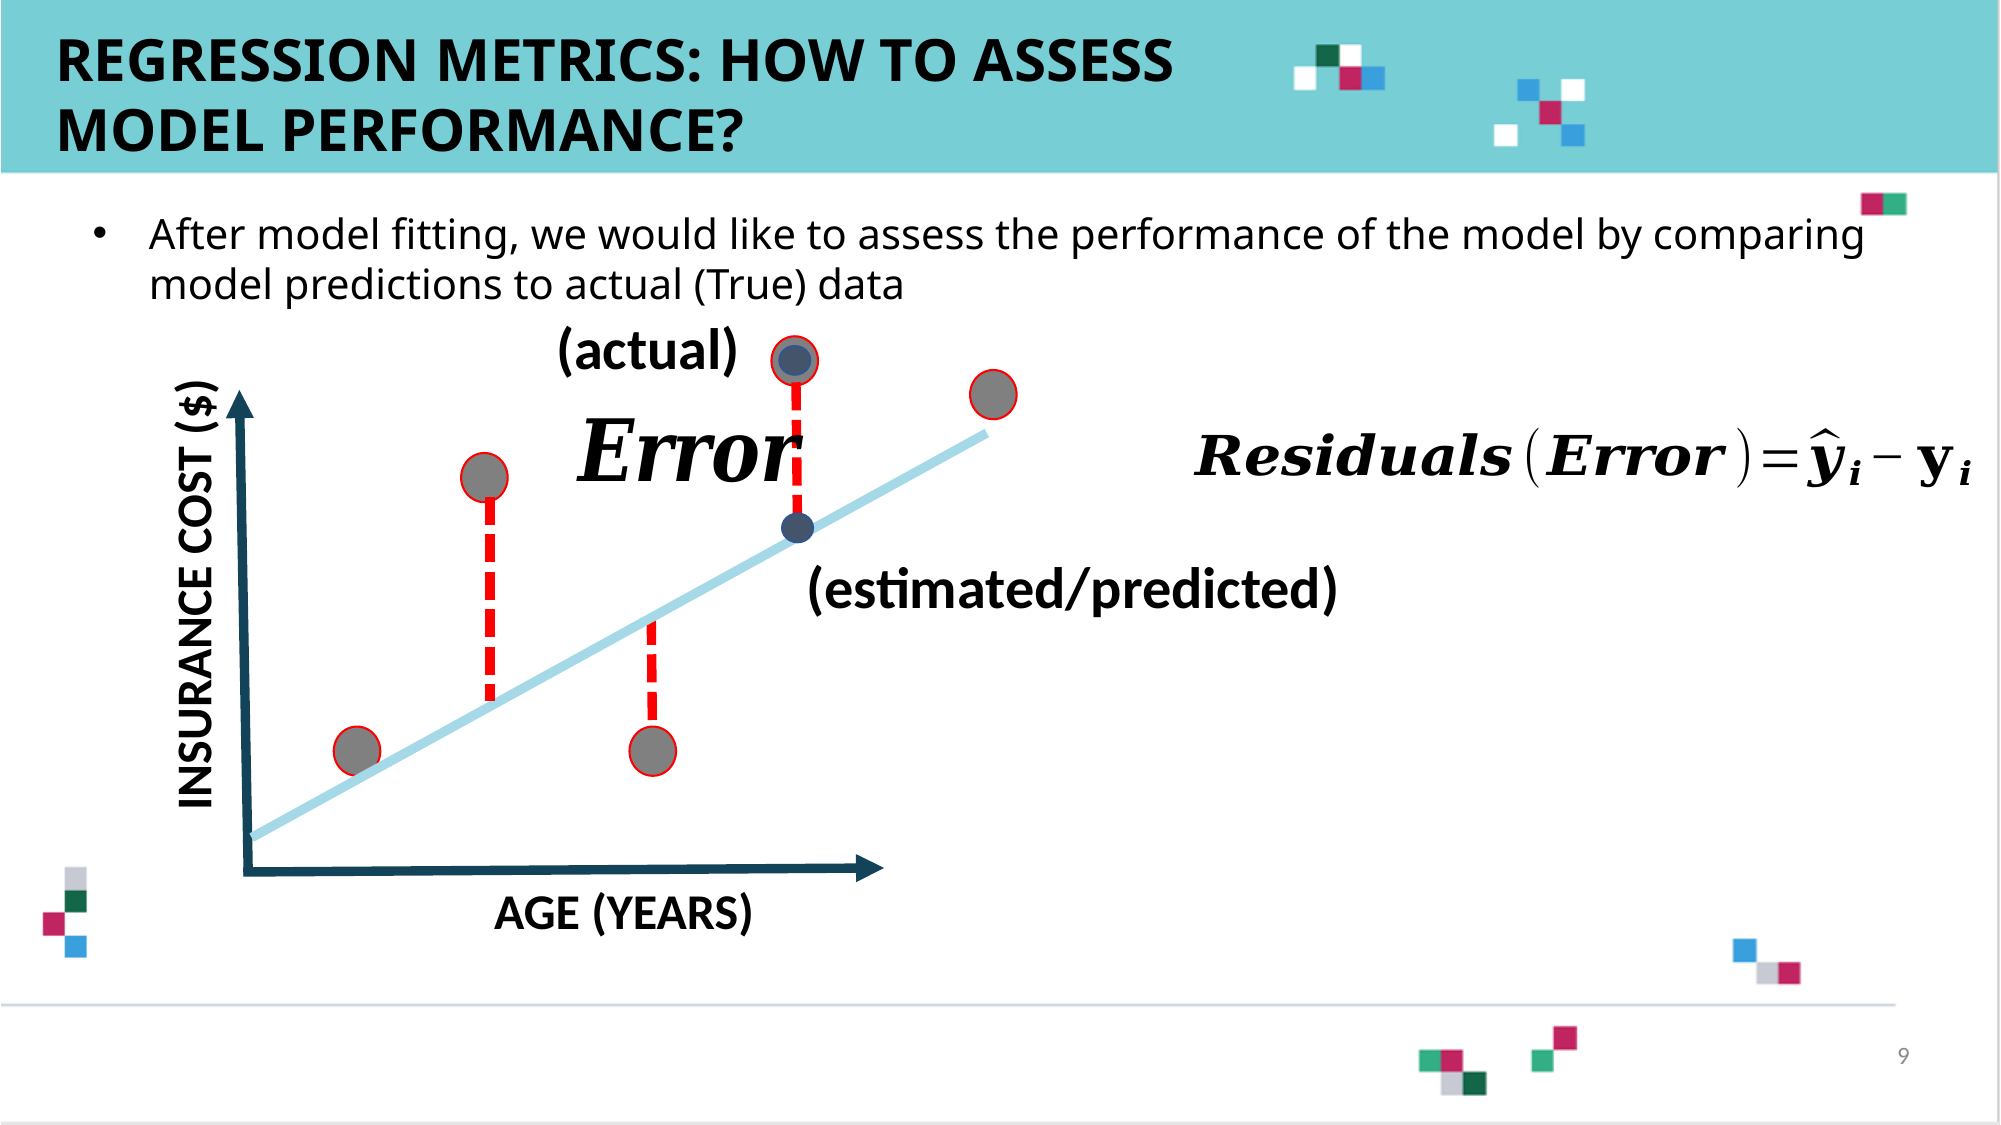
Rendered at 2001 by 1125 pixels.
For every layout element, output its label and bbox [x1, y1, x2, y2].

text_box [239, 389, 249, 876]
text_box [249, 867, 885, 872]
text_box [251, 432, 987, 838]
picture [1, 0, 2000, 1125]
